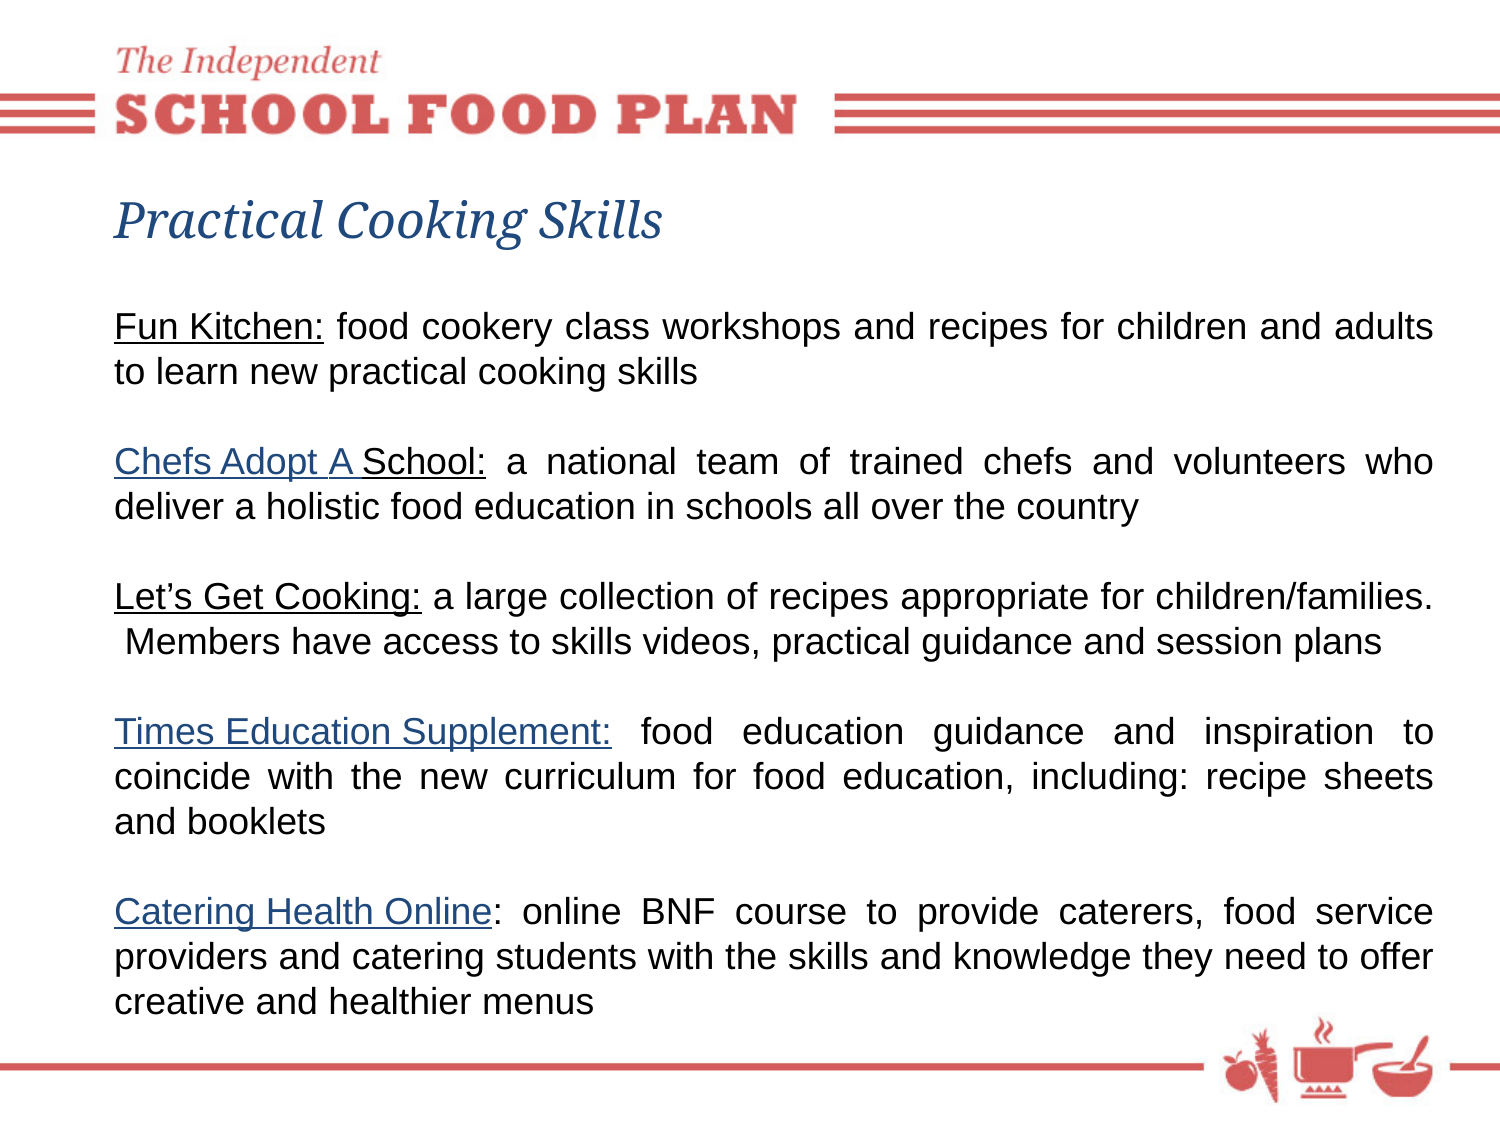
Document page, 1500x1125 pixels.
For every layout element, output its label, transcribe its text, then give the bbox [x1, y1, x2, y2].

picture [0, 0, 1500, 150]
picture [0, 1012, 99, 1125]
text_box Fun Kitchen: food cookery class workshops and recipes for children and adults to learn new practical cooking skills Chefs Adopt A School: a national team of trained chefs and volunteers who deliver a holistic food education in schools all over the country Let’s Get Cooking: a large collection of recipes appropriate for children/families. Members have access to skills videos, practical guidance and session plans Times Education Supplement: food education guidance and inspiration to coincide with the new curriculum for food education, including: recipe sheets and booklets Catering Health Online: online BNF course to provide caterers, food service providers and catering students with the skills and knowledge they need to offer creative and healthier menus [99, 295, 1450, 1125]
title Practical Cooking Skills [99, 181, 1450, 295]
picture [1450, 1012, 1500, 1125]
